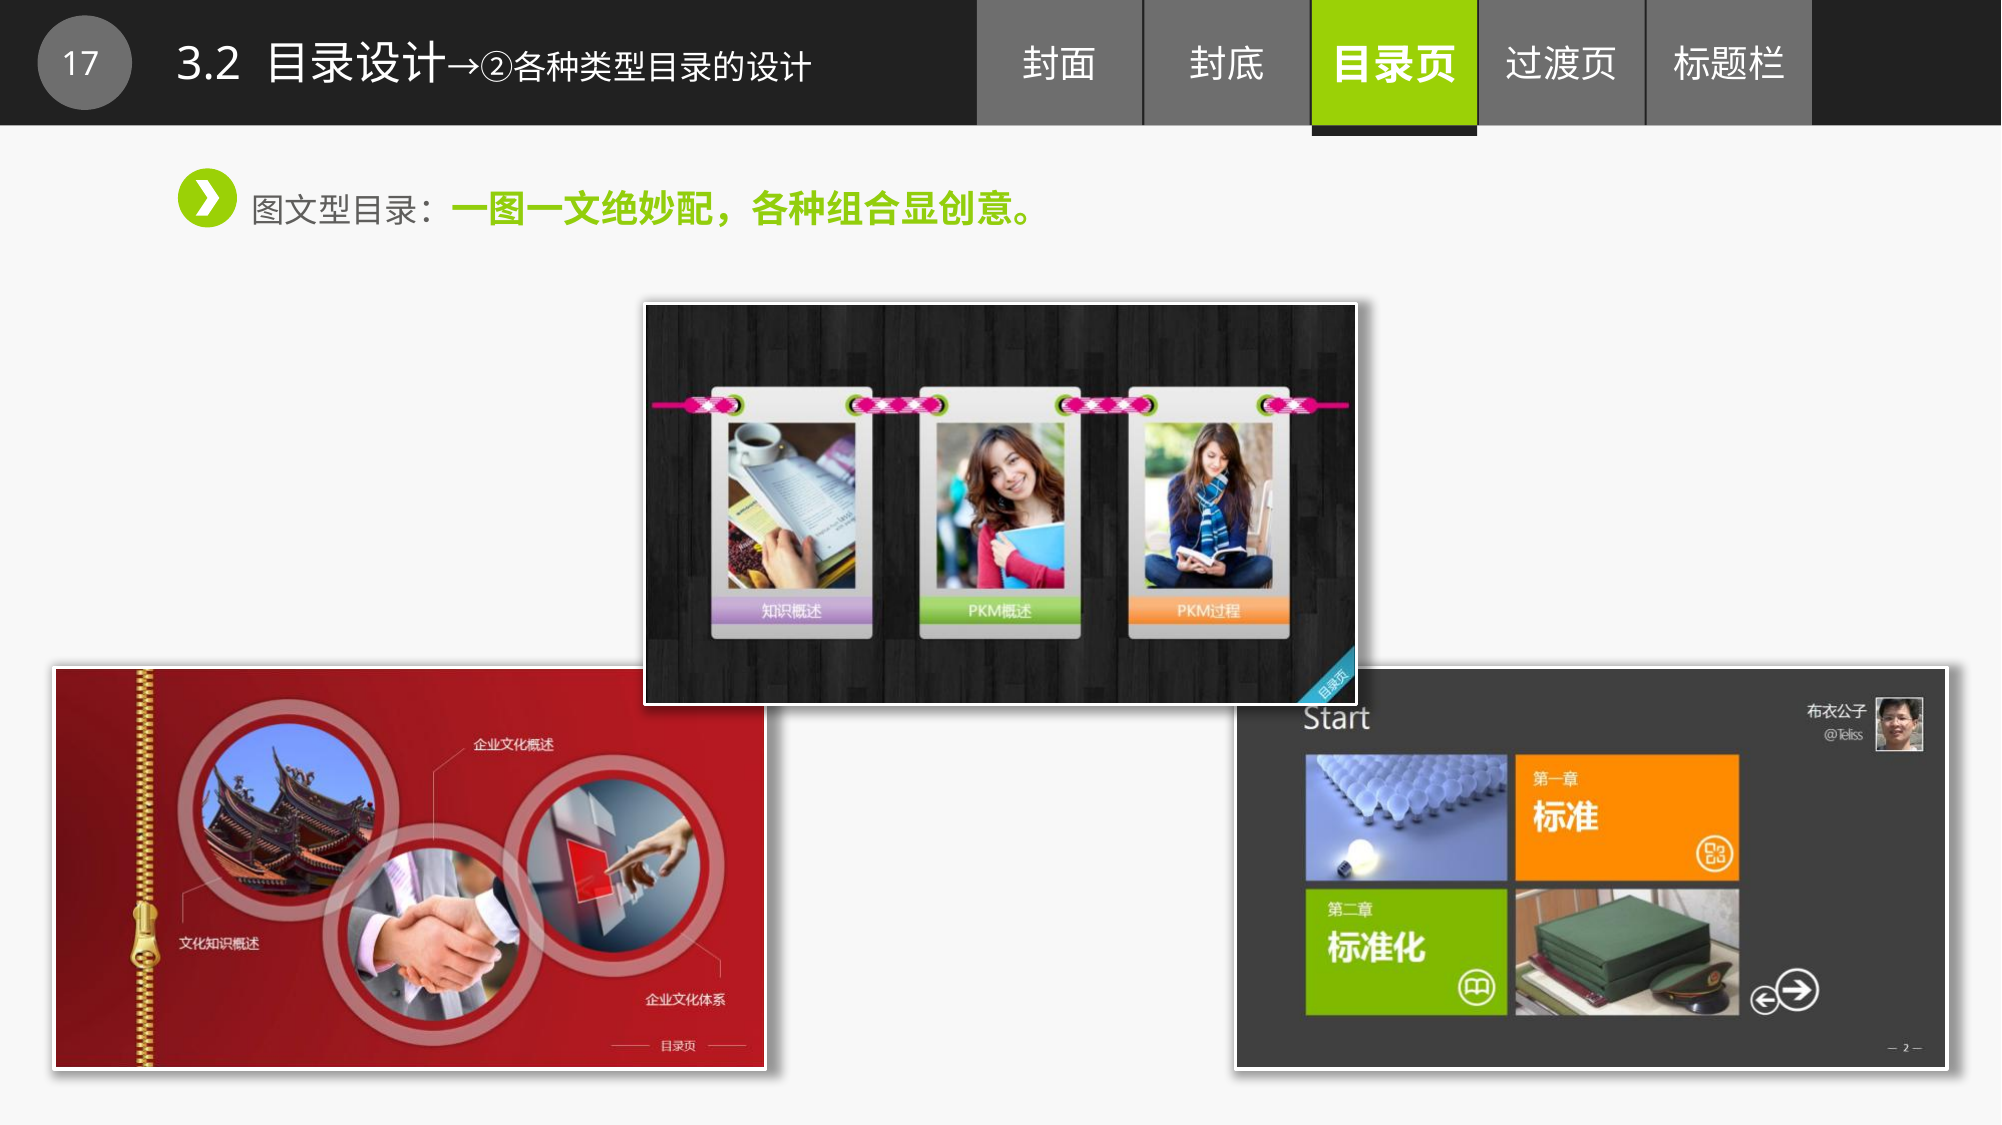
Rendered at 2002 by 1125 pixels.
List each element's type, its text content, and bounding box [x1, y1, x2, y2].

text_box 3.2 目录设计→②各种类型目录的设计 [161, 25, 977, 96]
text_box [177, 168, 238, 228]
text_box 图文型目录：一图一文绝妙配，各种组合显创意。 [237, 164, 1964, 238]
picture [55, 304, 1946, 1068]
